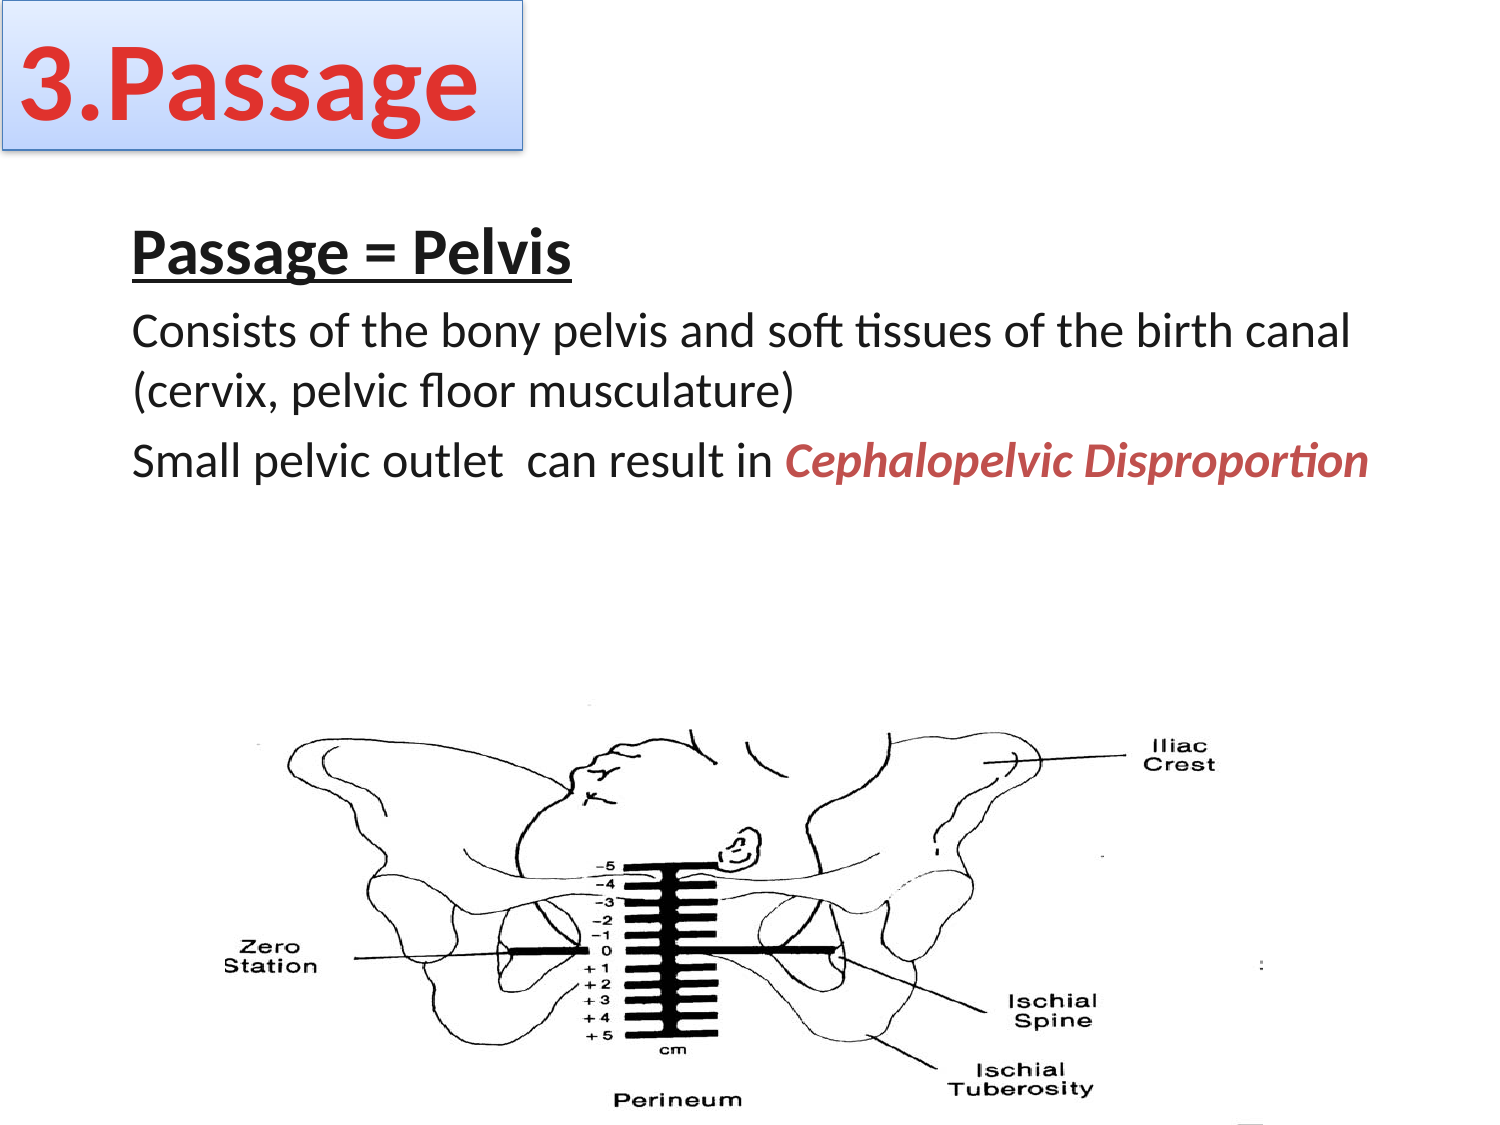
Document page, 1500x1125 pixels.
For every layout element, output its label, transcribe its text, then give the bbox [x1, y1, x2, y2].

subtitle Passage = Pelvis Consists of the bony pelvis and soft tissues of the birth canal (cervix, pelvic floor musculature) Small pelvic outlet can result in Cephalopelvic Disproportion [112, 200, 1413, 1050]
picture [224, 699, 1263, 1125]
text_box 3.Passage [2, 0, 523, 151]
